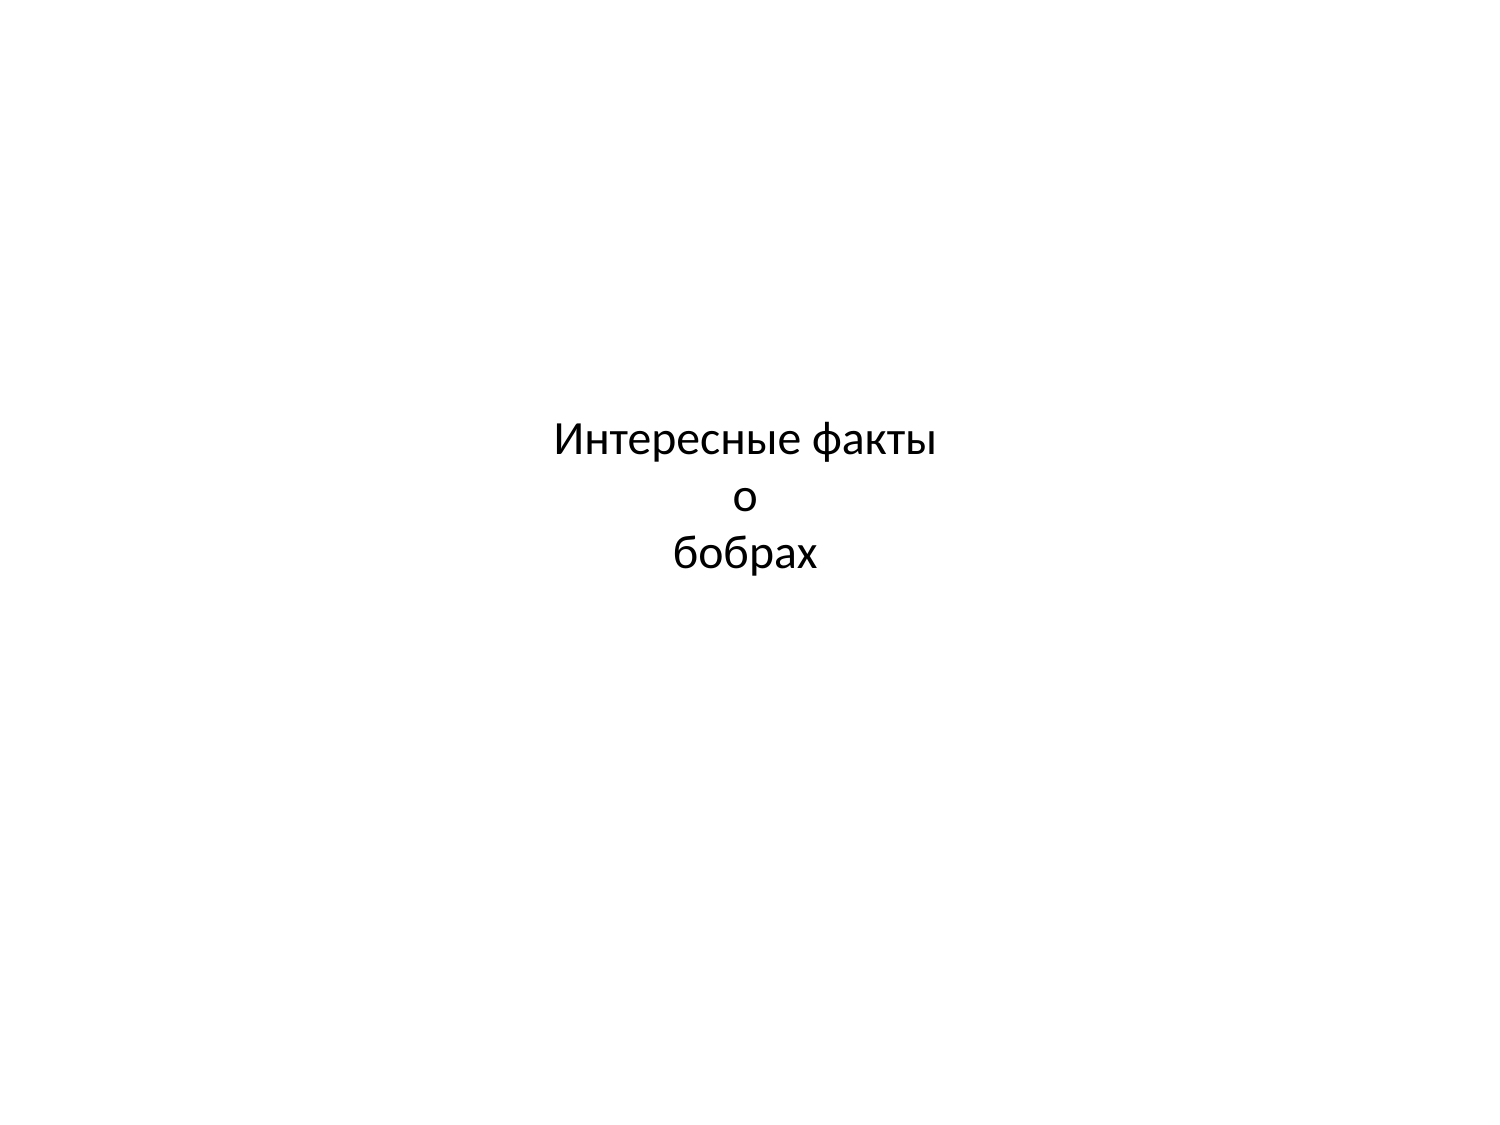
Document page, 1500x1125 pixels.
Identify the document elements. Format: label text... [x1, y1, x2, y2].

title Интересные факты о бобрах [70, 398, 1421, 586]
